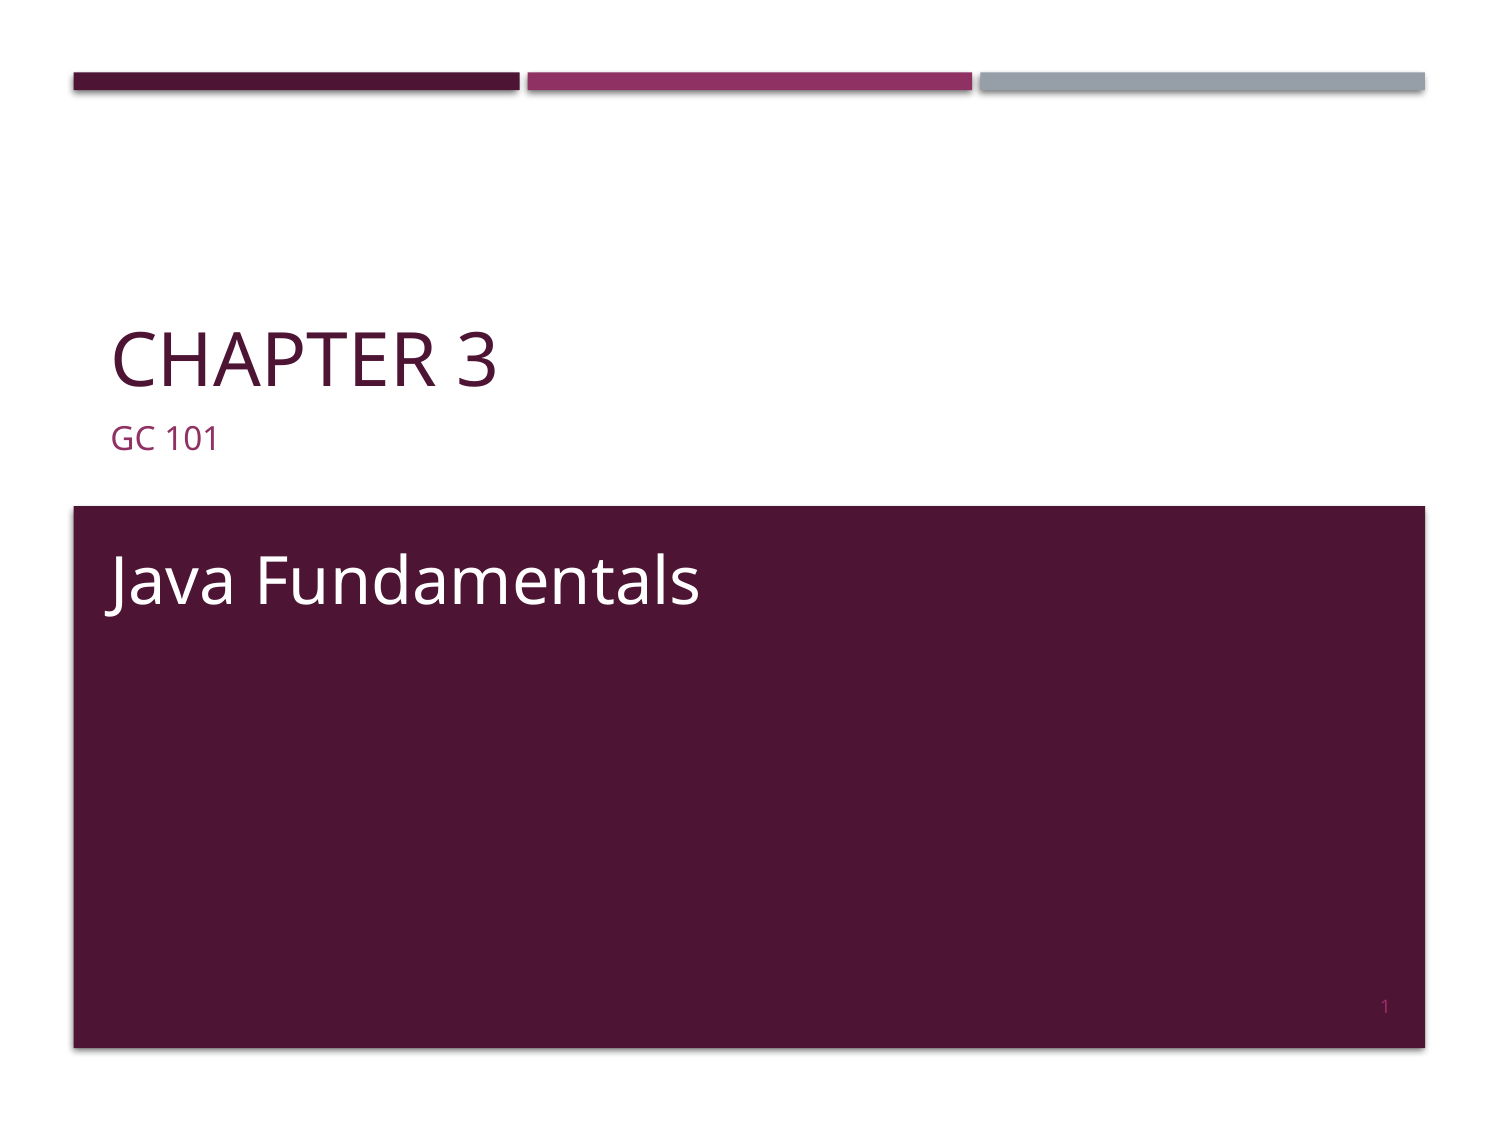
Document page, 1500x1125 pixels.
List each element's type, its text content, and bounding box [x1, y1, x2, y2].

text_box Java Fundamentals [95, 530, 943, 625]
slide_number 1 [1279, 977, 1406, 1037]
subtitle GC 101 [95, 409, 1406, 507]
title Chapter 3 [95, 162, 1406, 409]
